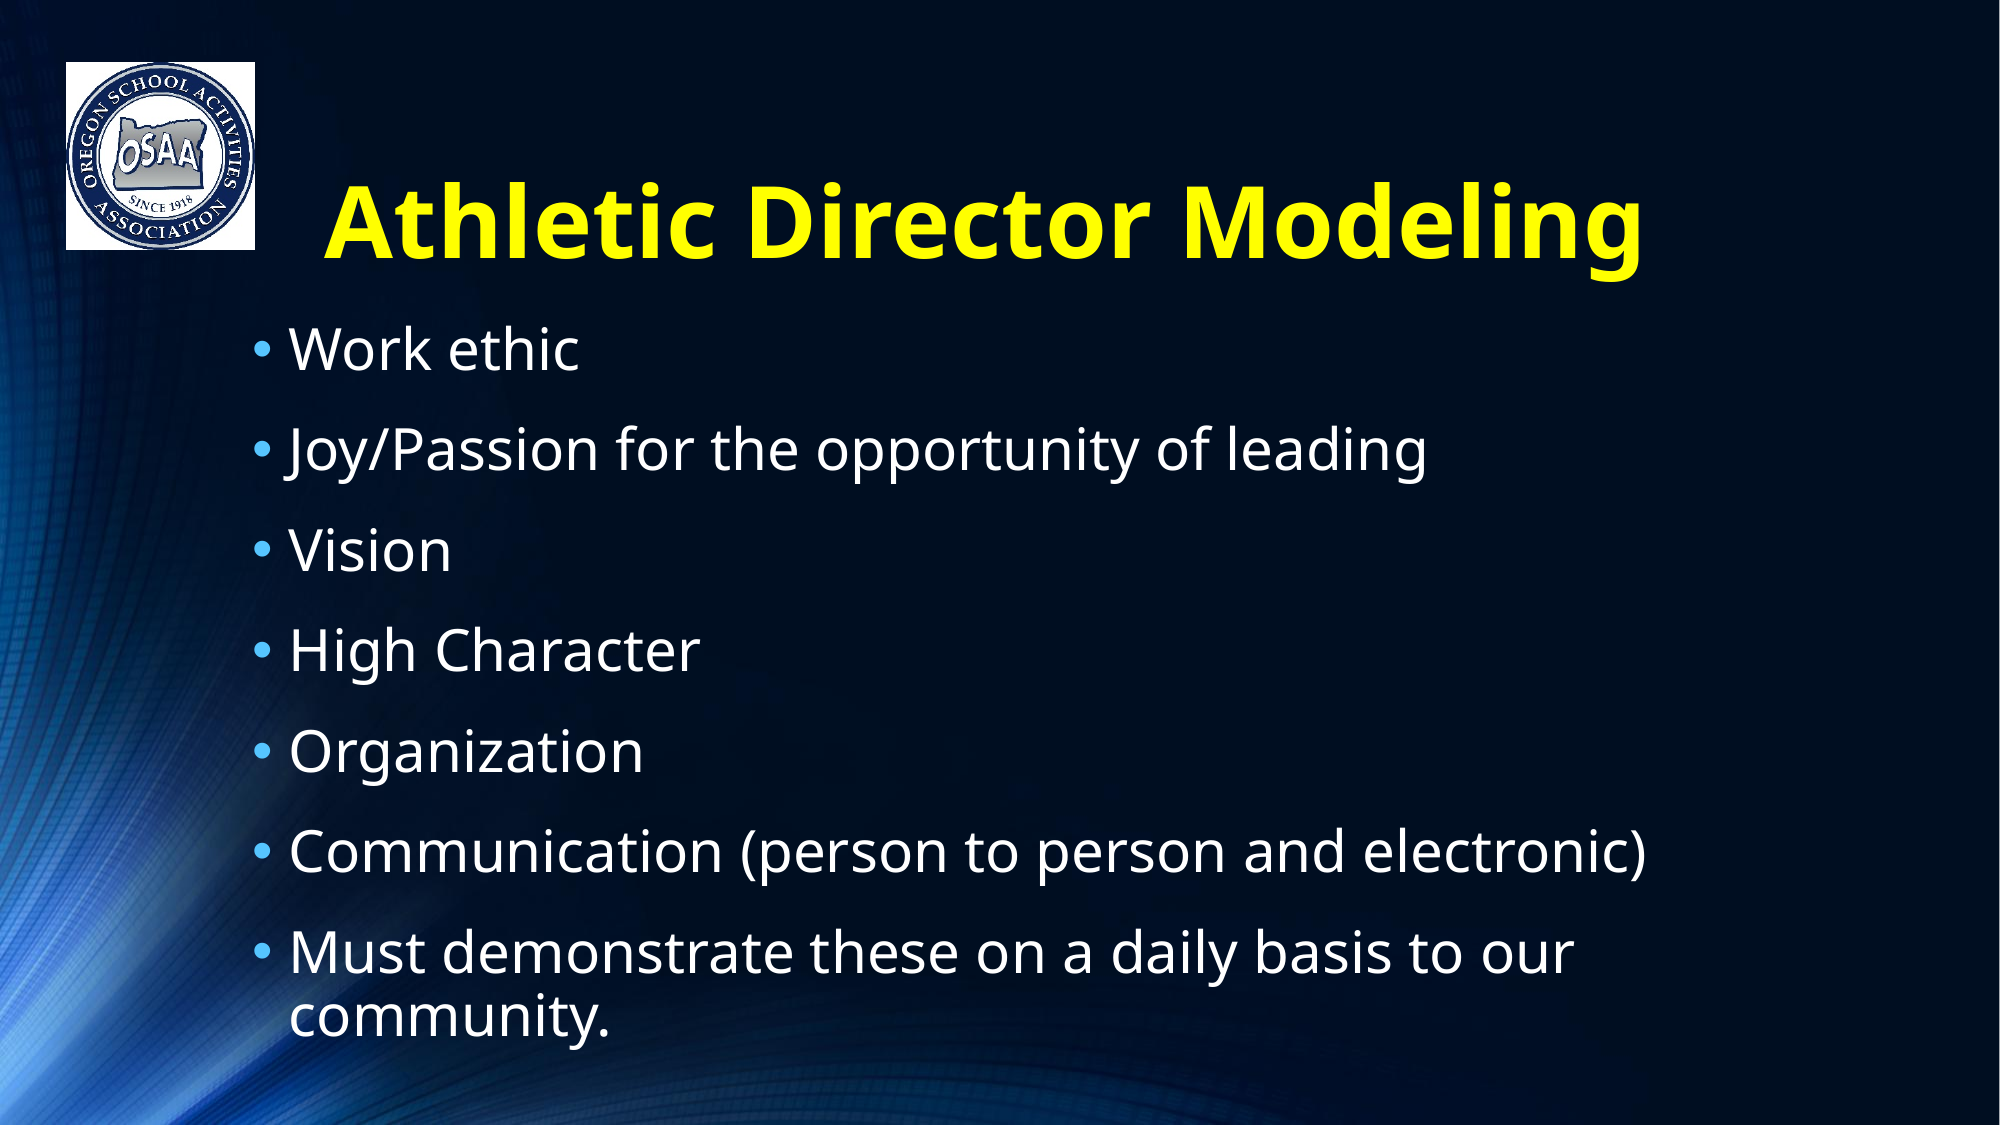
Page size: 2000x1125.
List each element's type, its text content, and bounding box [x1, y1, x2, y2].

picture [0, 0, 2000, 1125]
list Work ethic Joy/Passion for the opportunity of leading Vision High Character Organization Communication (person to person and electronic) Must demonstrate these on a daily basis to our community. [237, 312, 1749, 1013]
title Athletic Director Modeling [249, 62, 1750, 288]
